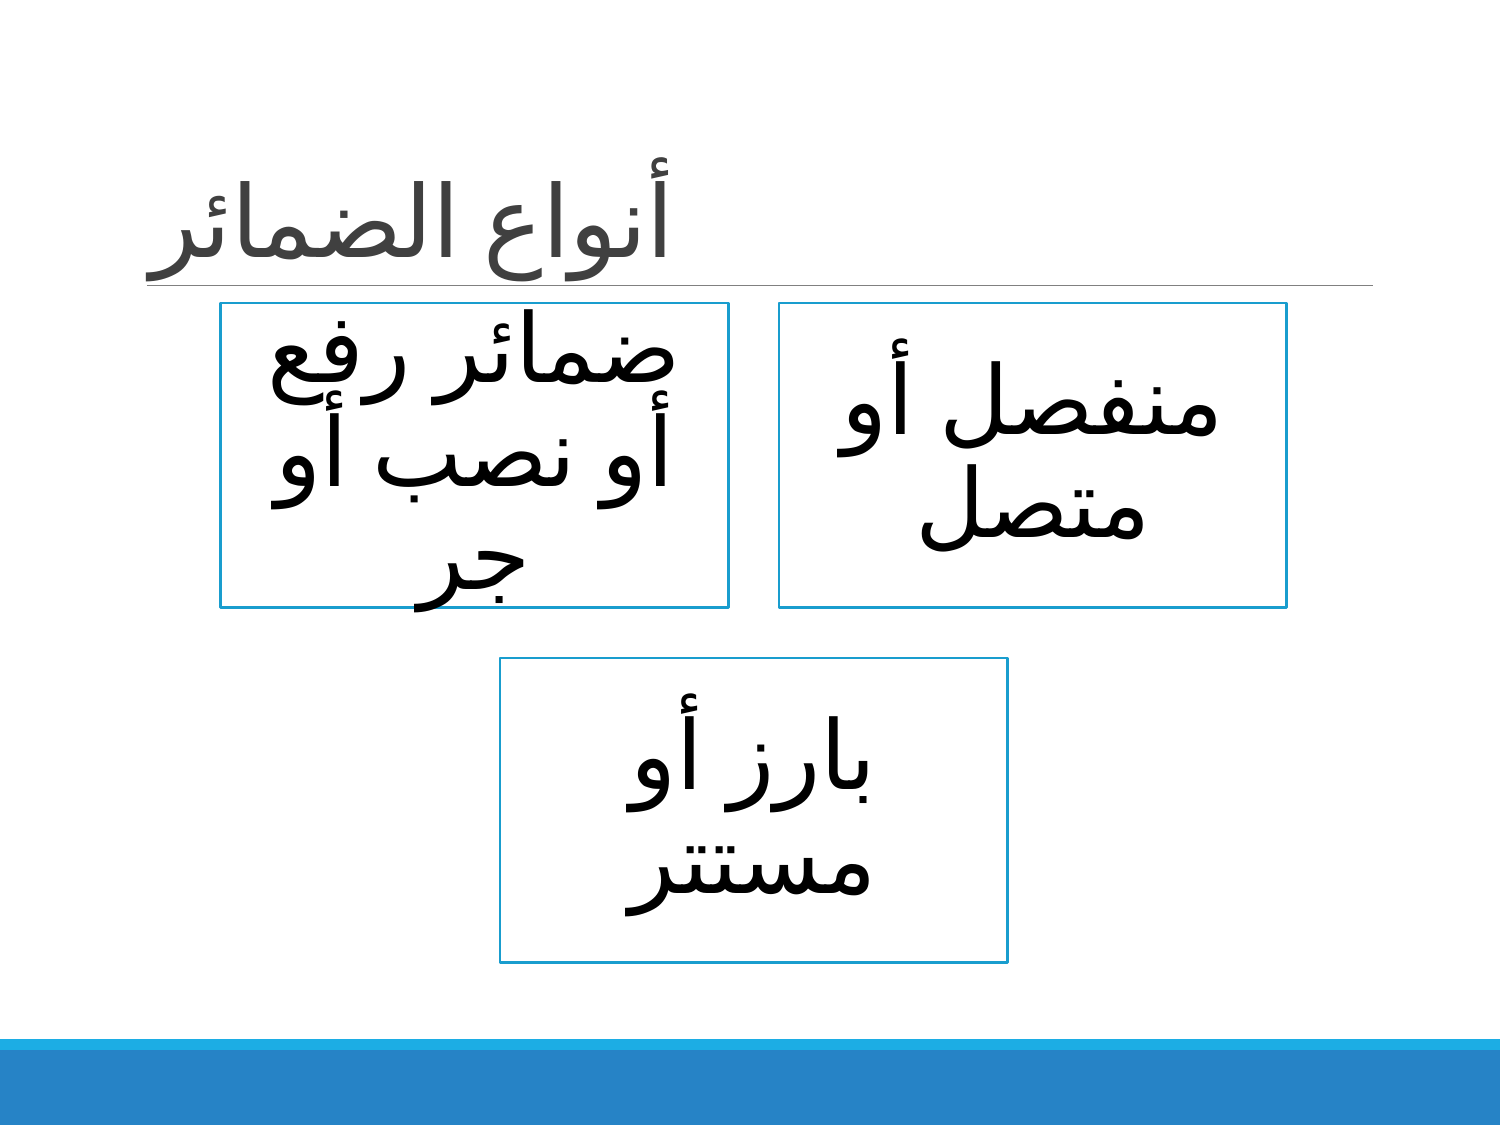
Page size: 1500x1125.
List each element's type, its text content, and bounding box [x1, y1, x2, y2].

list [134, 302, 1373, 964]
title أنواع الضمائر [135, 47, 1373, 285]
